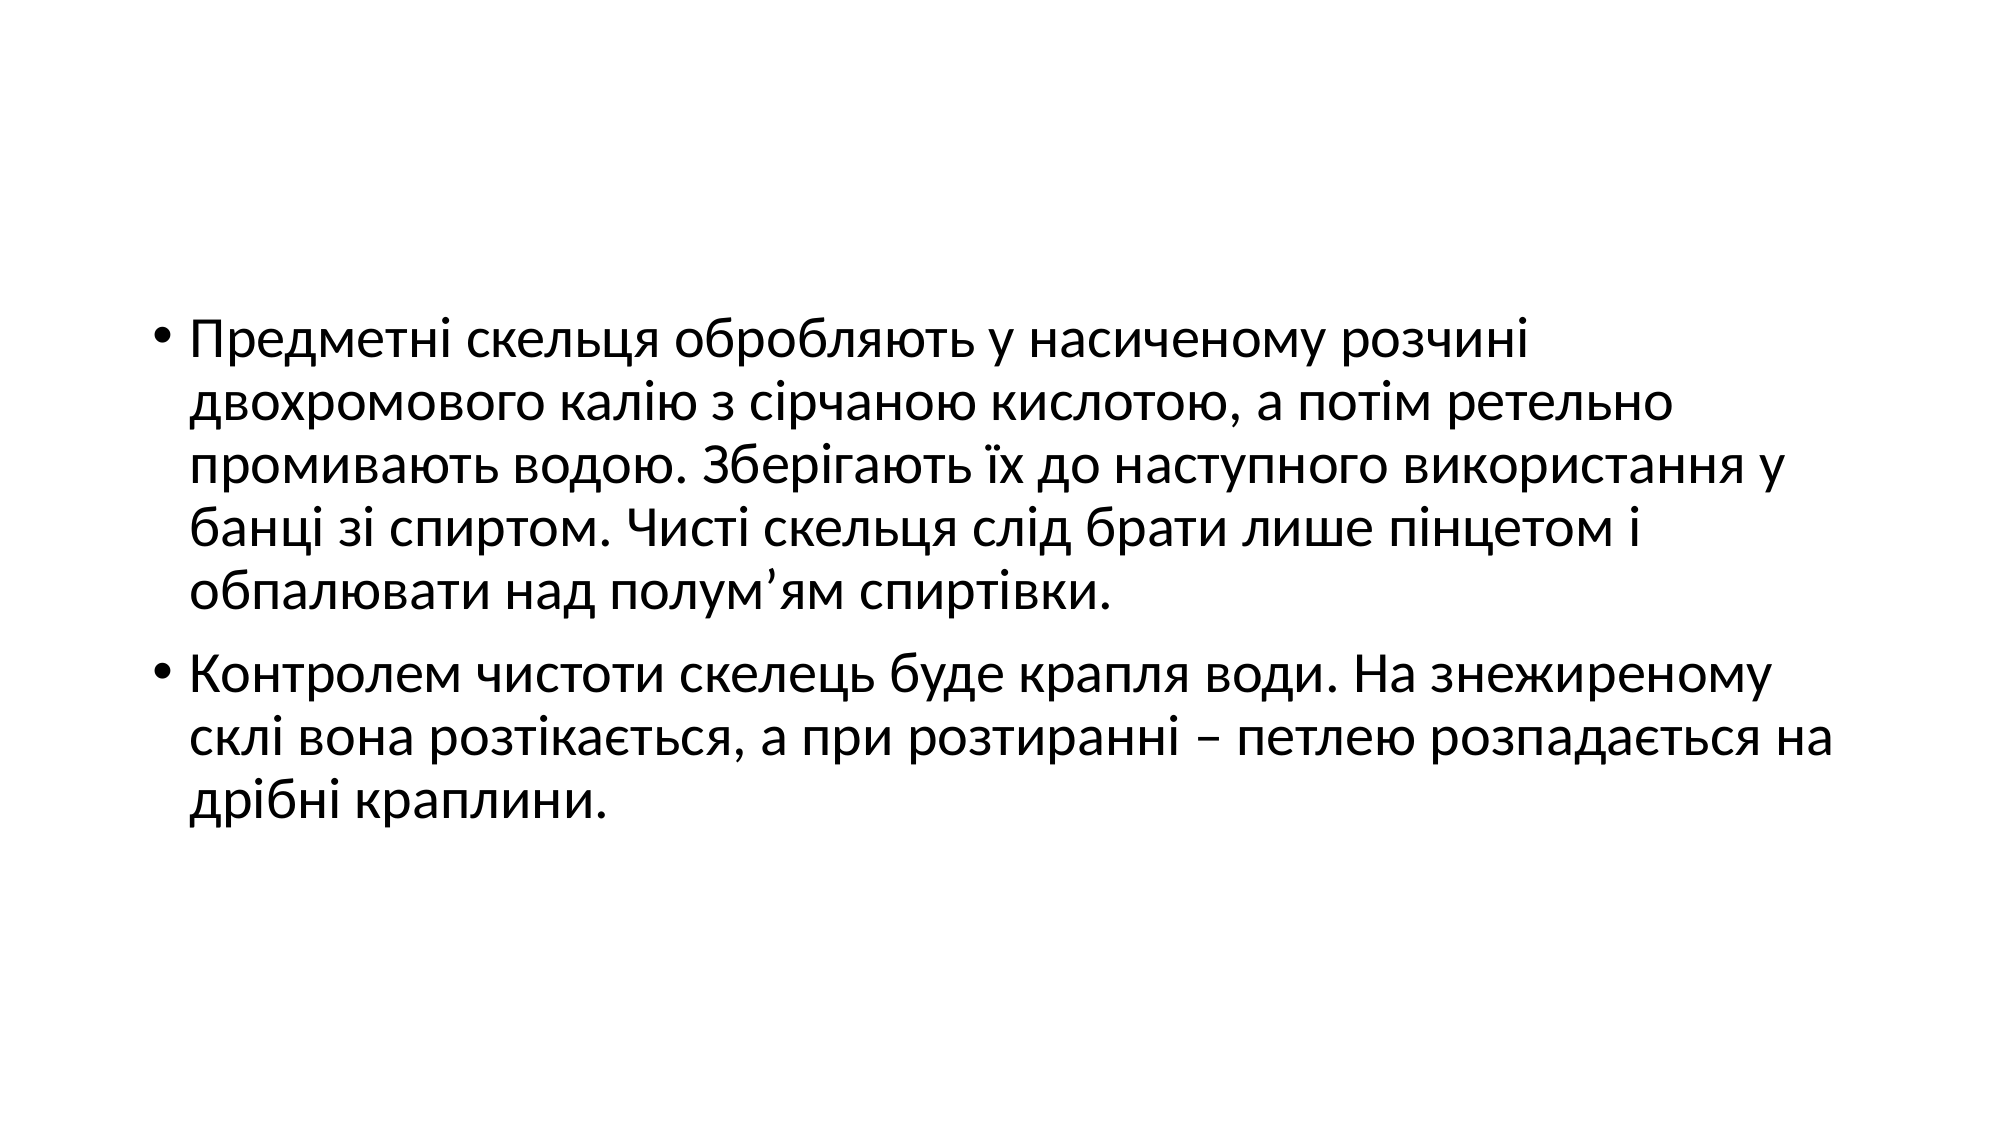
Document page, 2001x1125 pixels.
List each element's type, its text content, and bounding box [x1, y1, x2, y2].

list Предметні скельця обробляють у насиченому розчині двохромового калію з сірчаною кислотою, а потім ретельно промивають водою. Зберігають їх до наступного використання у банці зі спиртом. Чисті скельця слід брати лише пінцетом і обпалювати над полум’ям спиртівки. Контролем чистоти скелець буде крапля води. На знежиреному склі вона розтікається, а при розтиранні – петлею розпадається на дрібні краплини. [137, 299, 1863, 1014]
